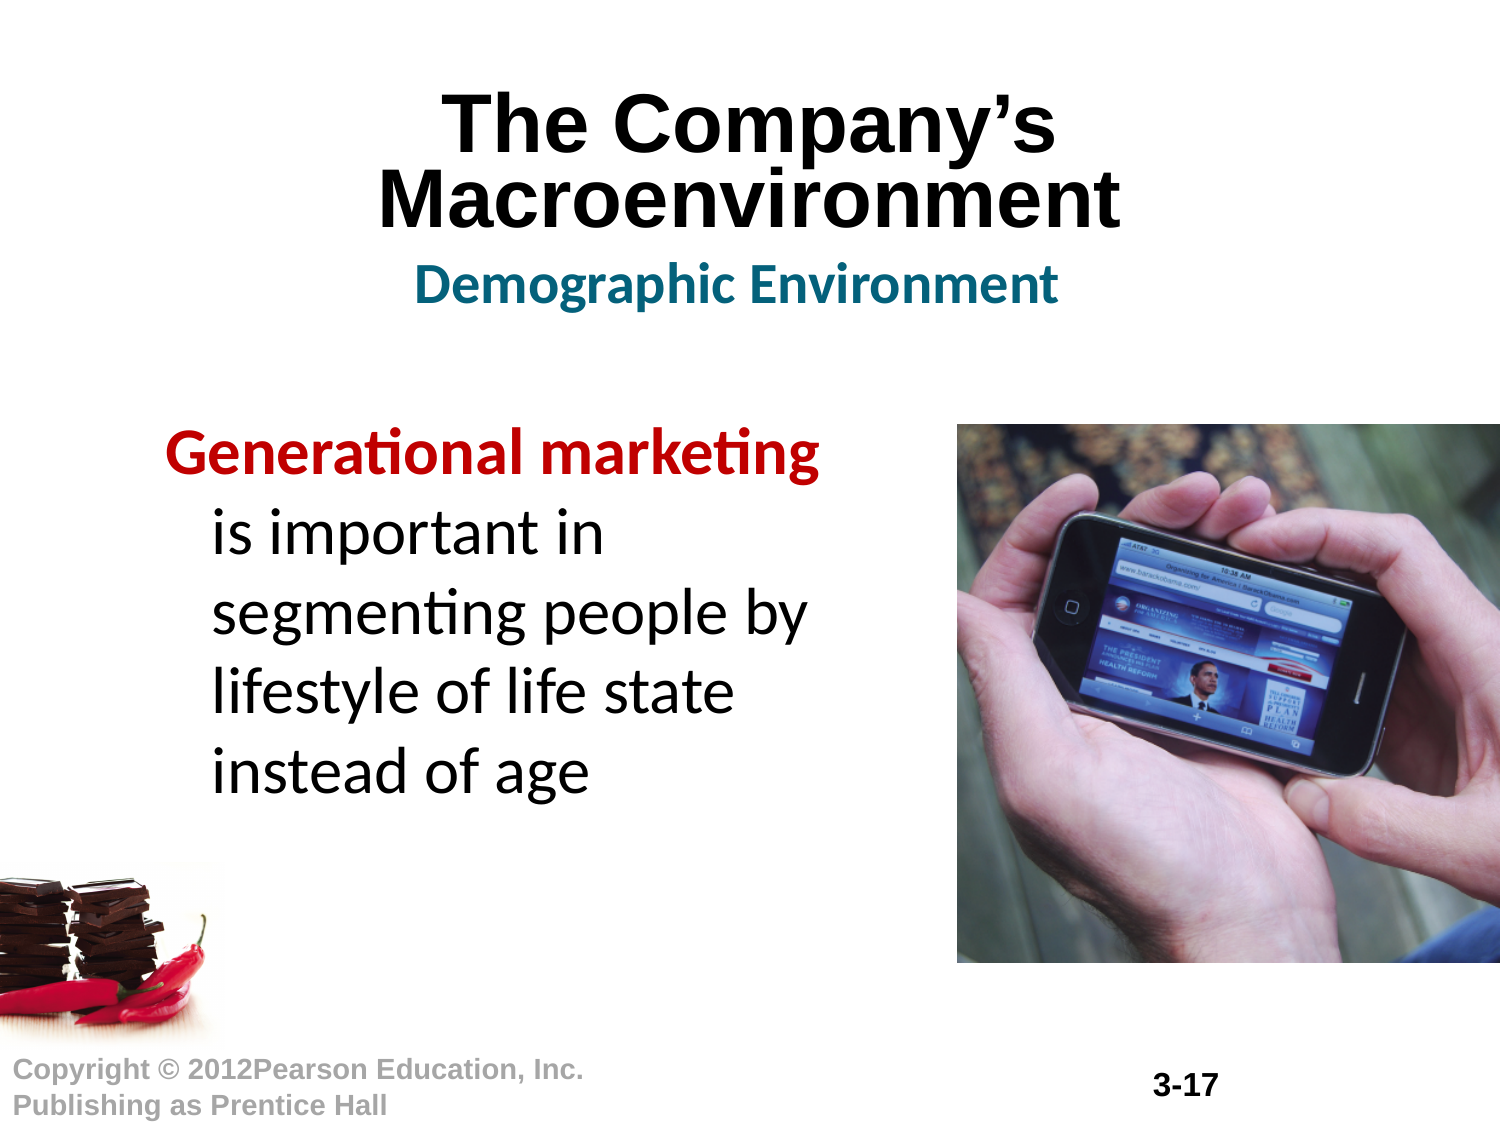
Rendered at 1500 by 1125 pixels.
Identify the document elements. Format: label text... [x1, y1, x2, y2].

list Demographic Environment [149, 237, 1326, 301]
list Generational marketing is important in segmenting people by lifestyle of life state instead of age [74, 399, 851, 876]
picture [0, 862, 225, 1050]
picture [957, 424, 1500, 963]
title The Company’s Macroenvironment [112, 37, 1388, 226]
